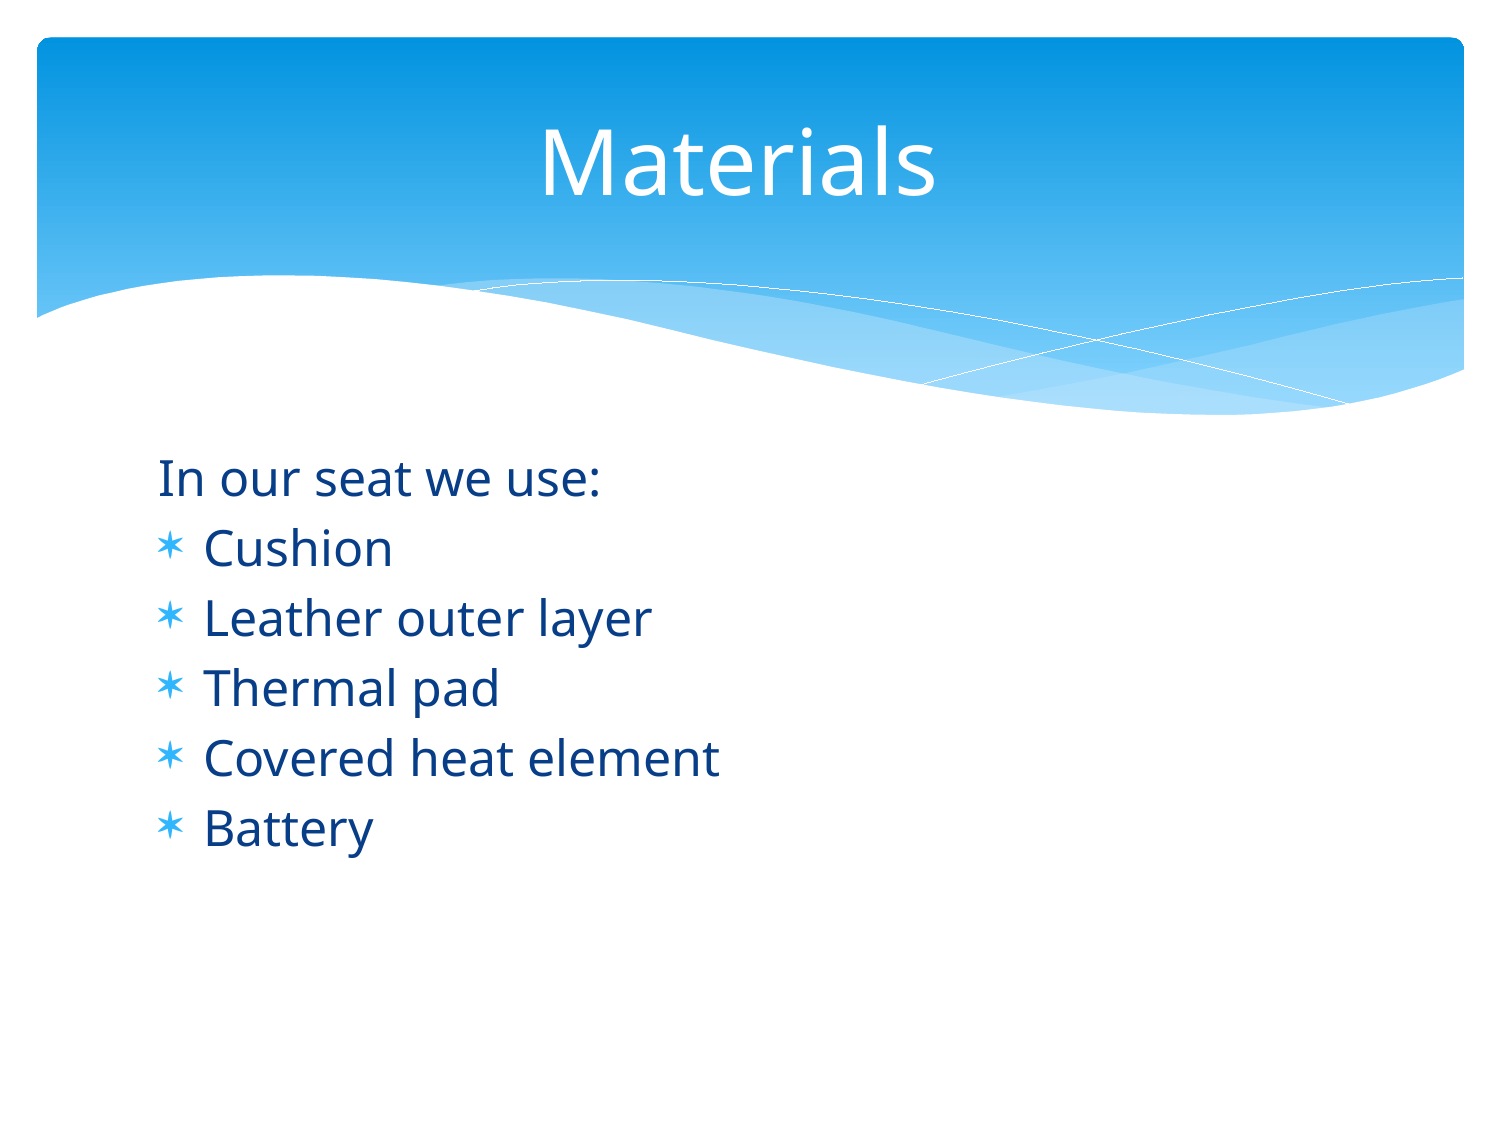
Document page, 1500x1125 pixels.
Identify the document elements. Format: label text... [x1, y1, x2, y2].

list In our seat we use: Cushion Leather outer layer Thermal pad Covered heat element Battery [143, 438, 1359, 1005]
title Materials [75, 55, 1425, 261]
